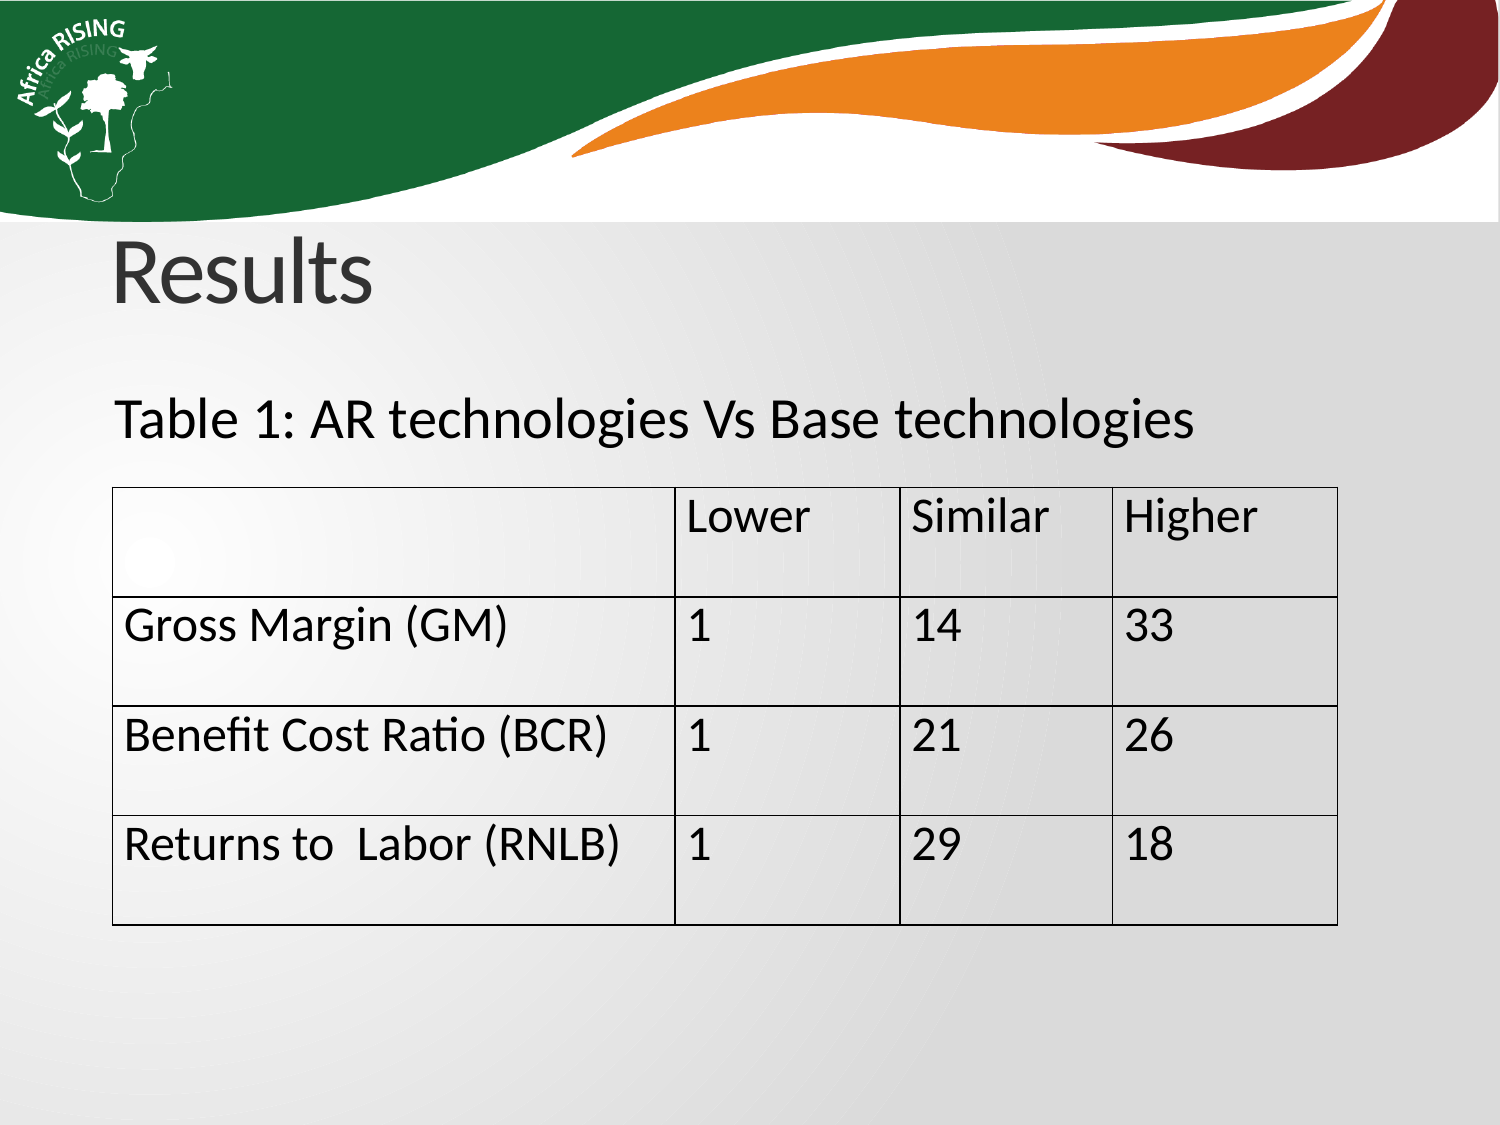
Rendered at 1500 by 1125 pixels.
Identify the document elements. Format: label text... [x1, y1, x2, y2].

table_header Higher [1113, 488, 1337, 596]
table_cell 1 [676, 598, 899, 705]
table_cell Benefit Cost Ratio (BCR) [113, 707, 674, 815]
table_header Lower [676, 488, 899, 596]
table_header [113, 488, 674, 596]
table_cell 33 [1113, 598, 1337, 705]
table_cell 1 [676, 816, 899, 924]
table_cell 1 [676, 707, 899, 815]
table_cell Gross Margin (GM) [113, 598, 674, 705]
table_cell 26 [1113, 707, 1337, 815]
title Results [95, 200, 1446, 343]
table_cell Returns to Labor (RNLB) [113, 816, 674, 924]
table_header Similar [901, 488, 1112, 596]
picture [0, 0, 1499, 222]
table_cell 21 [901, 707, 1112, 815]
table_cell 29 [901, 816, 1112, 924]
text_box Table 1: AR technologies Vs Base technologies [99, 372, 1363, 458]
table_cell 18 [1113, 816, 1337, 924]
table_cell 14 [901, 598, 1112, 705]
